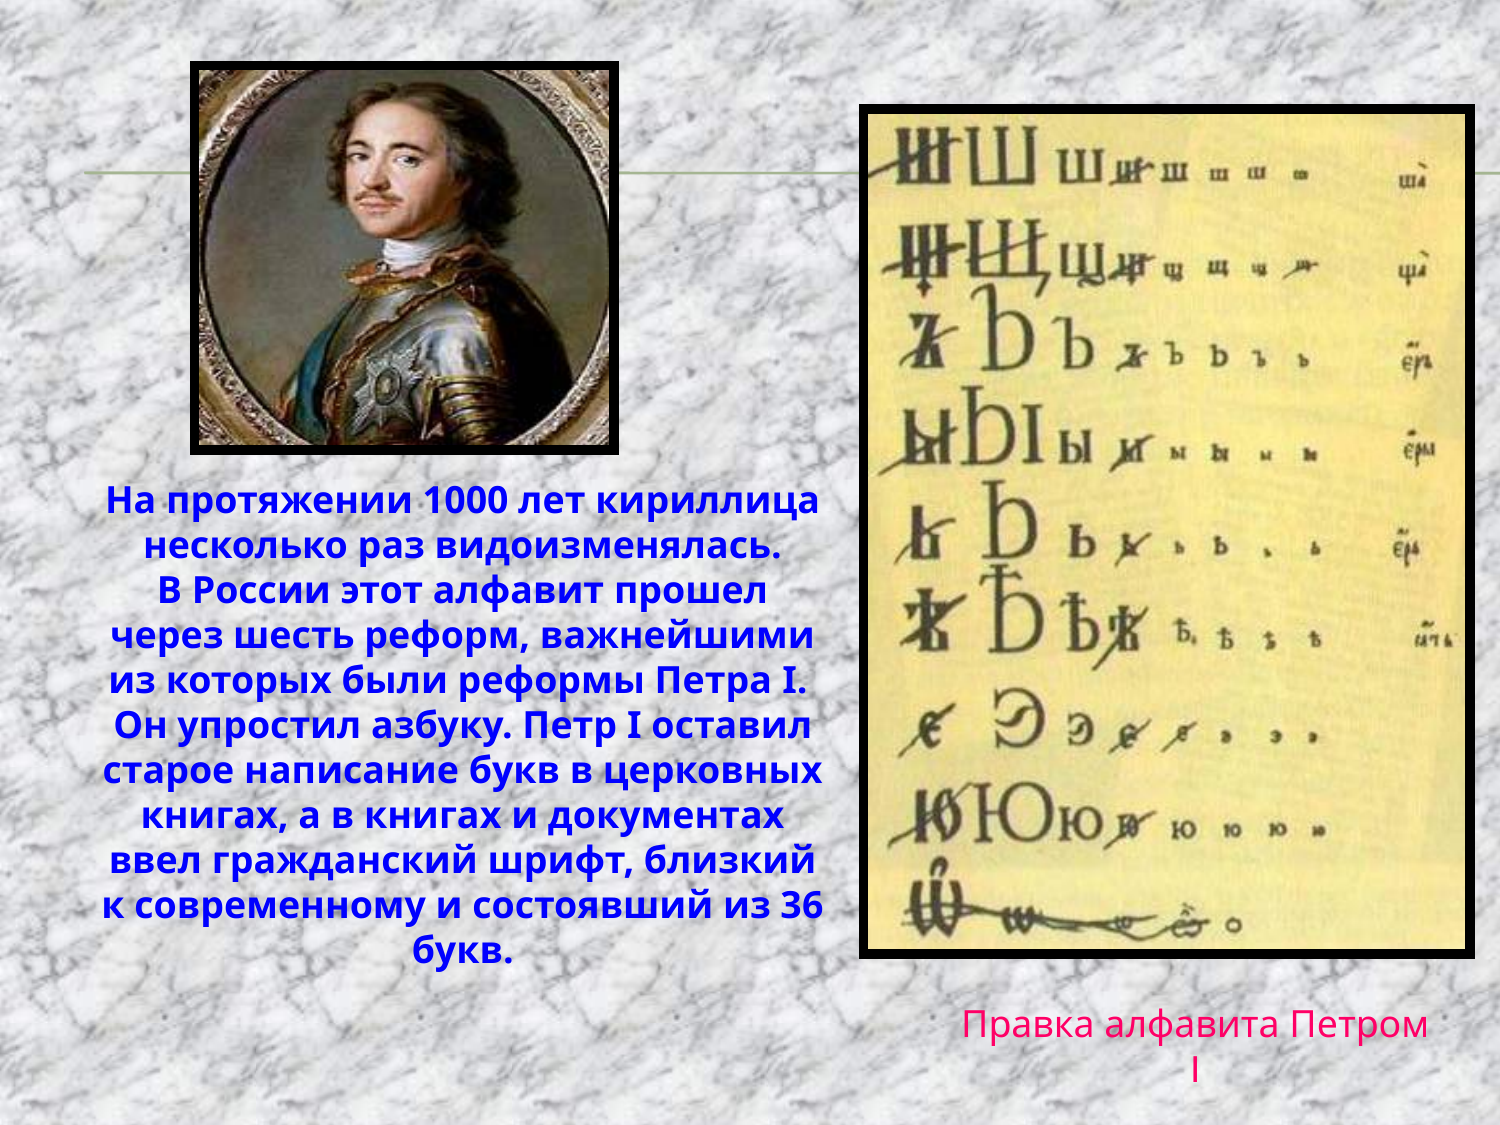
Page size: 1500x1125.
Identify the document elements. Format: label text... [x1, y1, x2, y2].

picture [0, 0, 1500, 1125]
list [198, 69, 610, 446]
picture [867, 113, 1466, 950]
text_box Правка алфавита Петром I [937, 967, 1454, 1098]
text_box На протяжении 1000 лет кириллица несколько раз видоизменялась. В России этот алфавит прошел через шесть реформ, важнейшими из которых были реформы Петра I. Он упростил азбуку. Петр I оставил старое написание букв в церковных книгах, а в книгах и документах ввел гражданский шрифт, близкий к современному и состоявший из 36 букв. [81, 468, 844, 979]
